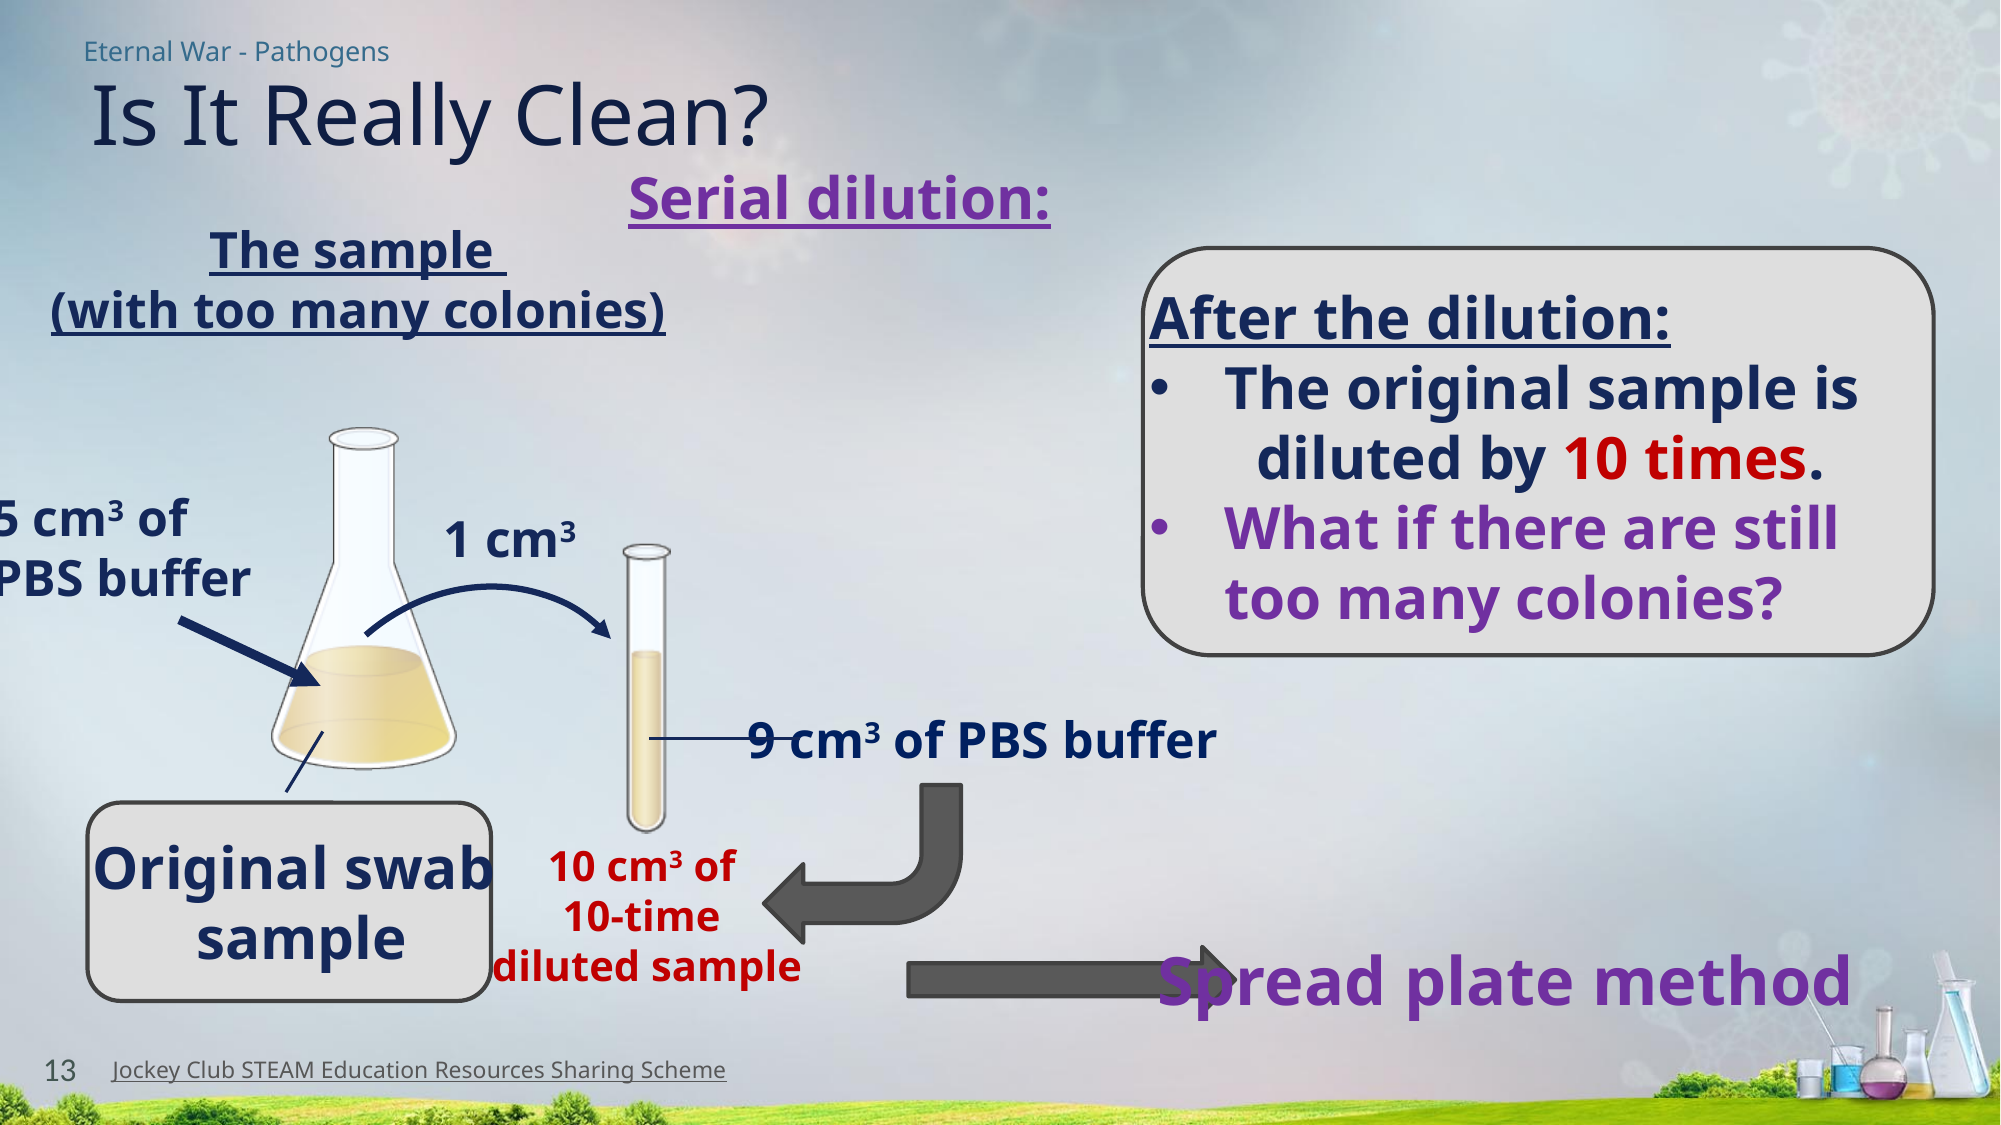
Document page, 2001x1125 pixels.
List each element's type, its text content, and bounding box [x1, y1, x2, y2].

text_box [1155, 245, 1936, 658]
text_box [87, 979, 492, 1004]
text_box [462, 585, 611, 759]
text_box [178, 619, 321, 687]
slide_number 13 [18, 1038, 101, 1099]
text_box [87, 800, 491, 823]
text_box Spread plate method [1142, 931, 1869, 1027]
text_box 1 cm3 [462, 500, 591, 575]
text_box 9 cm3 of PBS buffer [733, 701, 1233, 777]
text_box Original swab sample [77, 823, 525, 979]
text_box 10 cm3 of 10-time diluted sample [478, 832, 818, 998]
text_box 5 cm3 of PBS buffer [0, 478, 266, 614]
text_box Is It Really Clean? [71, 4, 1482, 221]
text_box After the dilution: The original sample is diluted by 10 times. What if there are still too many colonies? [1134, 273, 1890, 639]
text_box [906, 961, 1142, 999]
picture [0, 0, 2001, 1125]
text_box The sample (with too many colonies) [35, 211, 681, 346]
text_box Serial dilution: [613, 154, 1067, 239]
text_box [818, 782, 964, 926]
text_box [285, 731, 324, 793]
